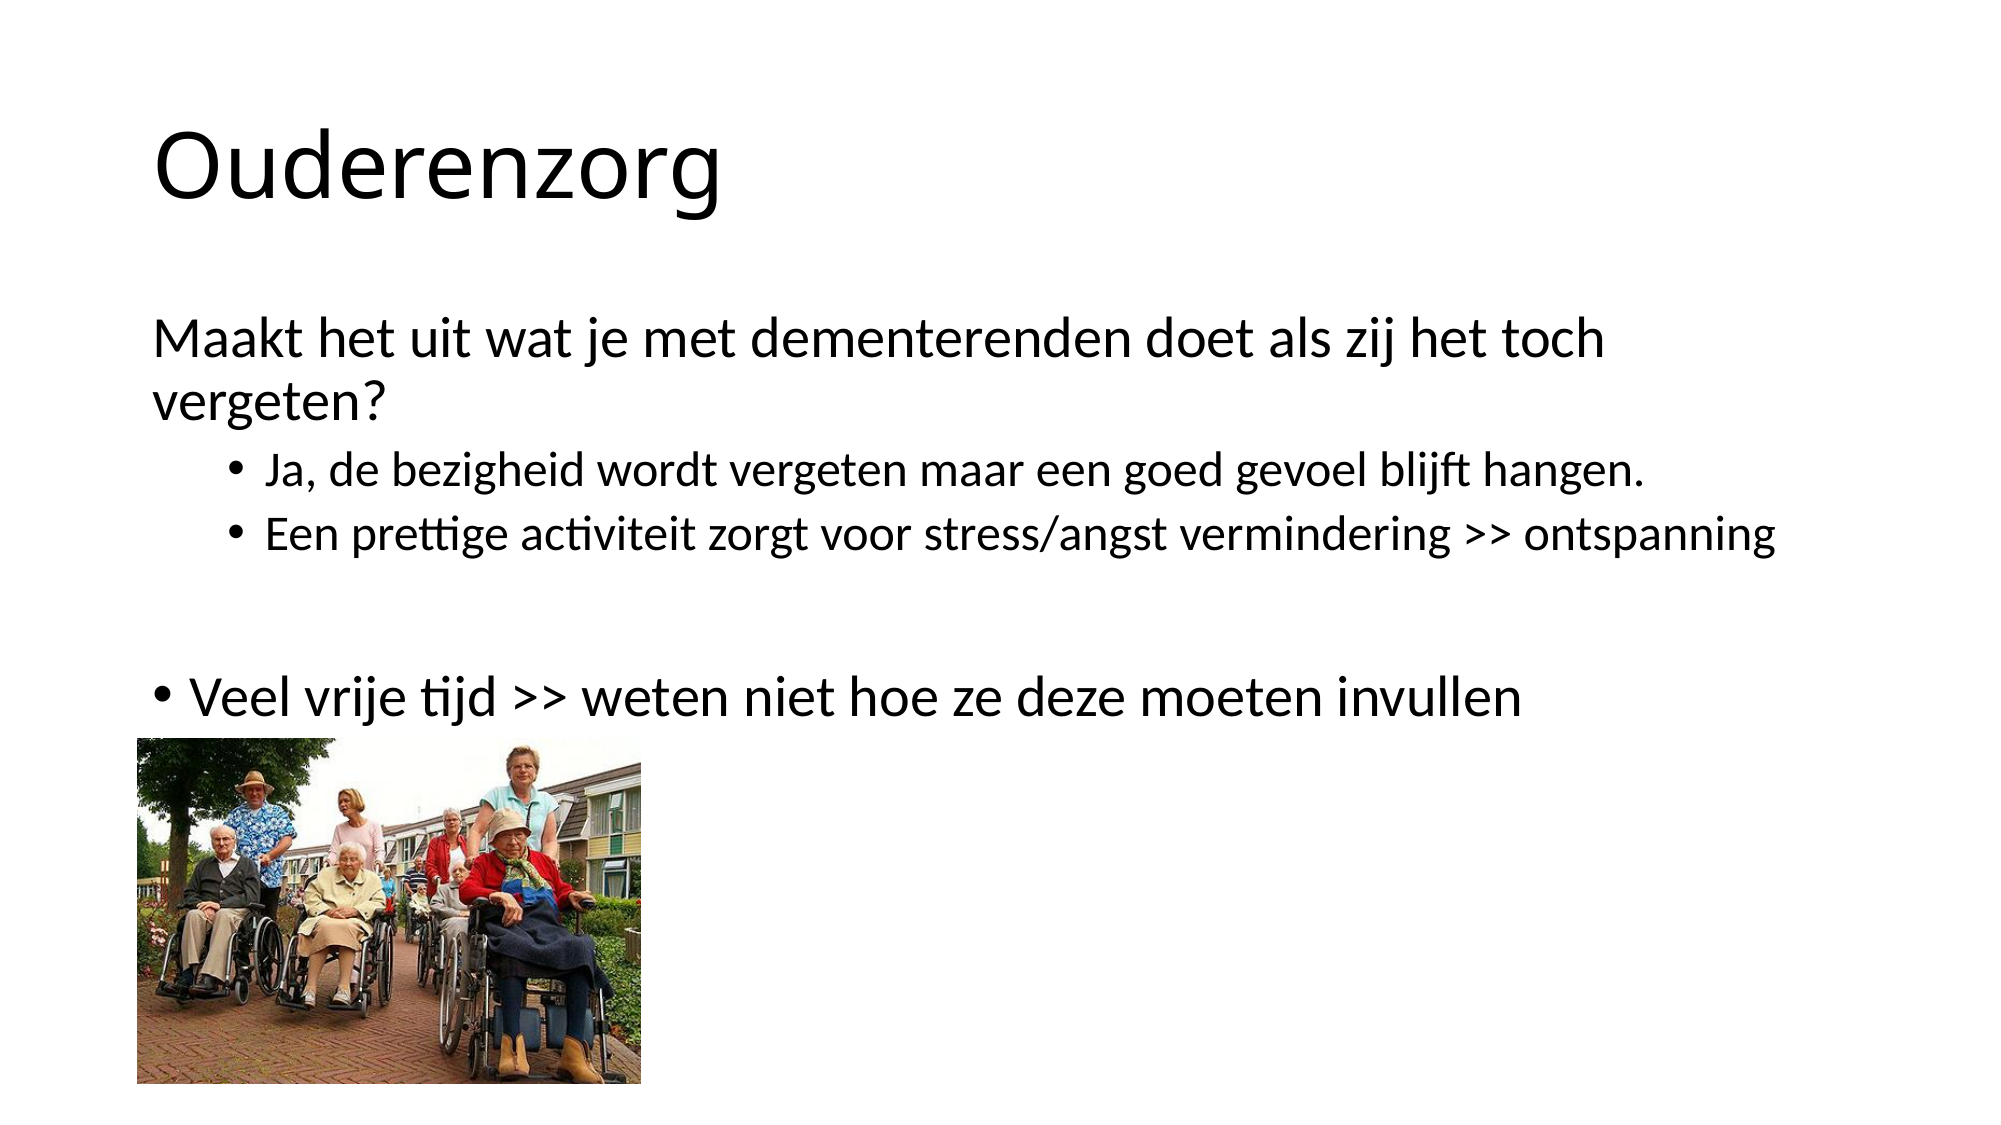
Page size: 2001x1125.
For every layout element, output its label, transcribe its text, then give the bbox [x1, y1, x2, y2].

picture [137, 738, 641, 1084]
list Maakt het uit wat je met dementerenden doet als zij het toch vergeten? Ja, de bezigheid wordt vergeten maar een goed gevoel blijft hangen. Een prettige activiteit zorgt voor stress/angst vermindering >> ontspanning Veel vrije tijd >> weten niet hoe ze deze moeten invullen [137, 299, 1863, 1014]
title Ouderenzorg [137, 59, 1863, 278]
